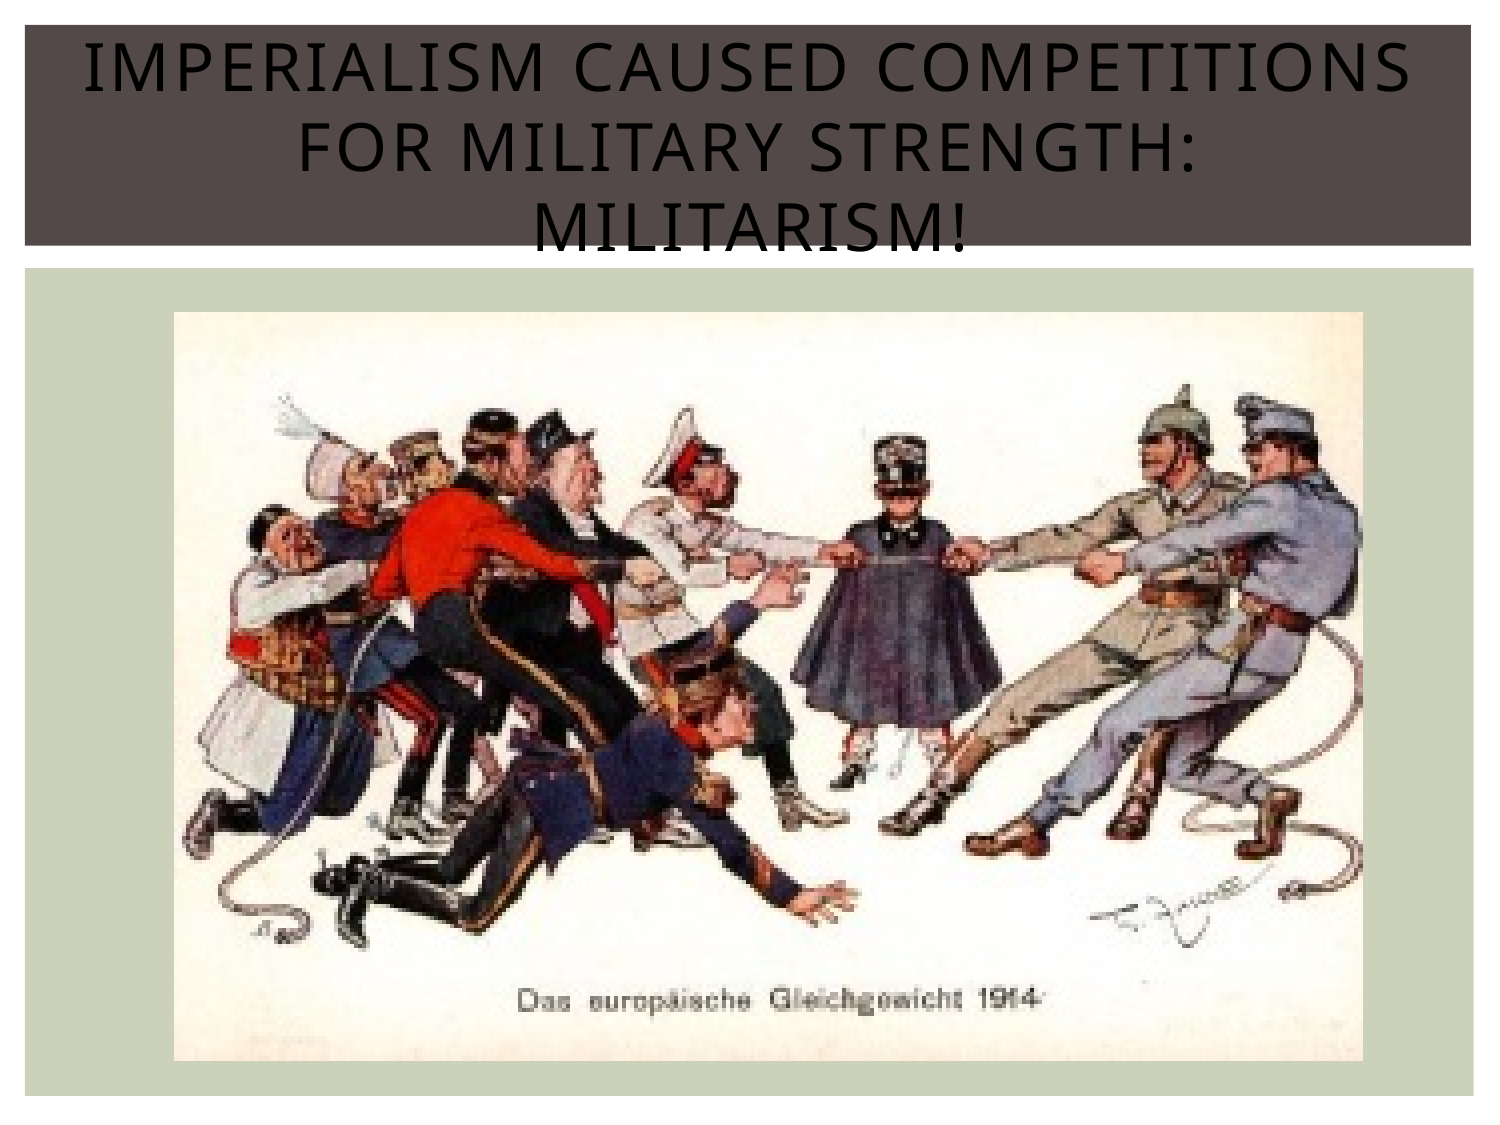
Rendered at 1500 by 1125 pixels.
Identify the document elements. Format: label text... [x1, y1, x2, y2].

title Imperialism caused competitions for military strength: Militarism! [62, 58, 1438, 232]
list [174, 312, 1363, 1061]
